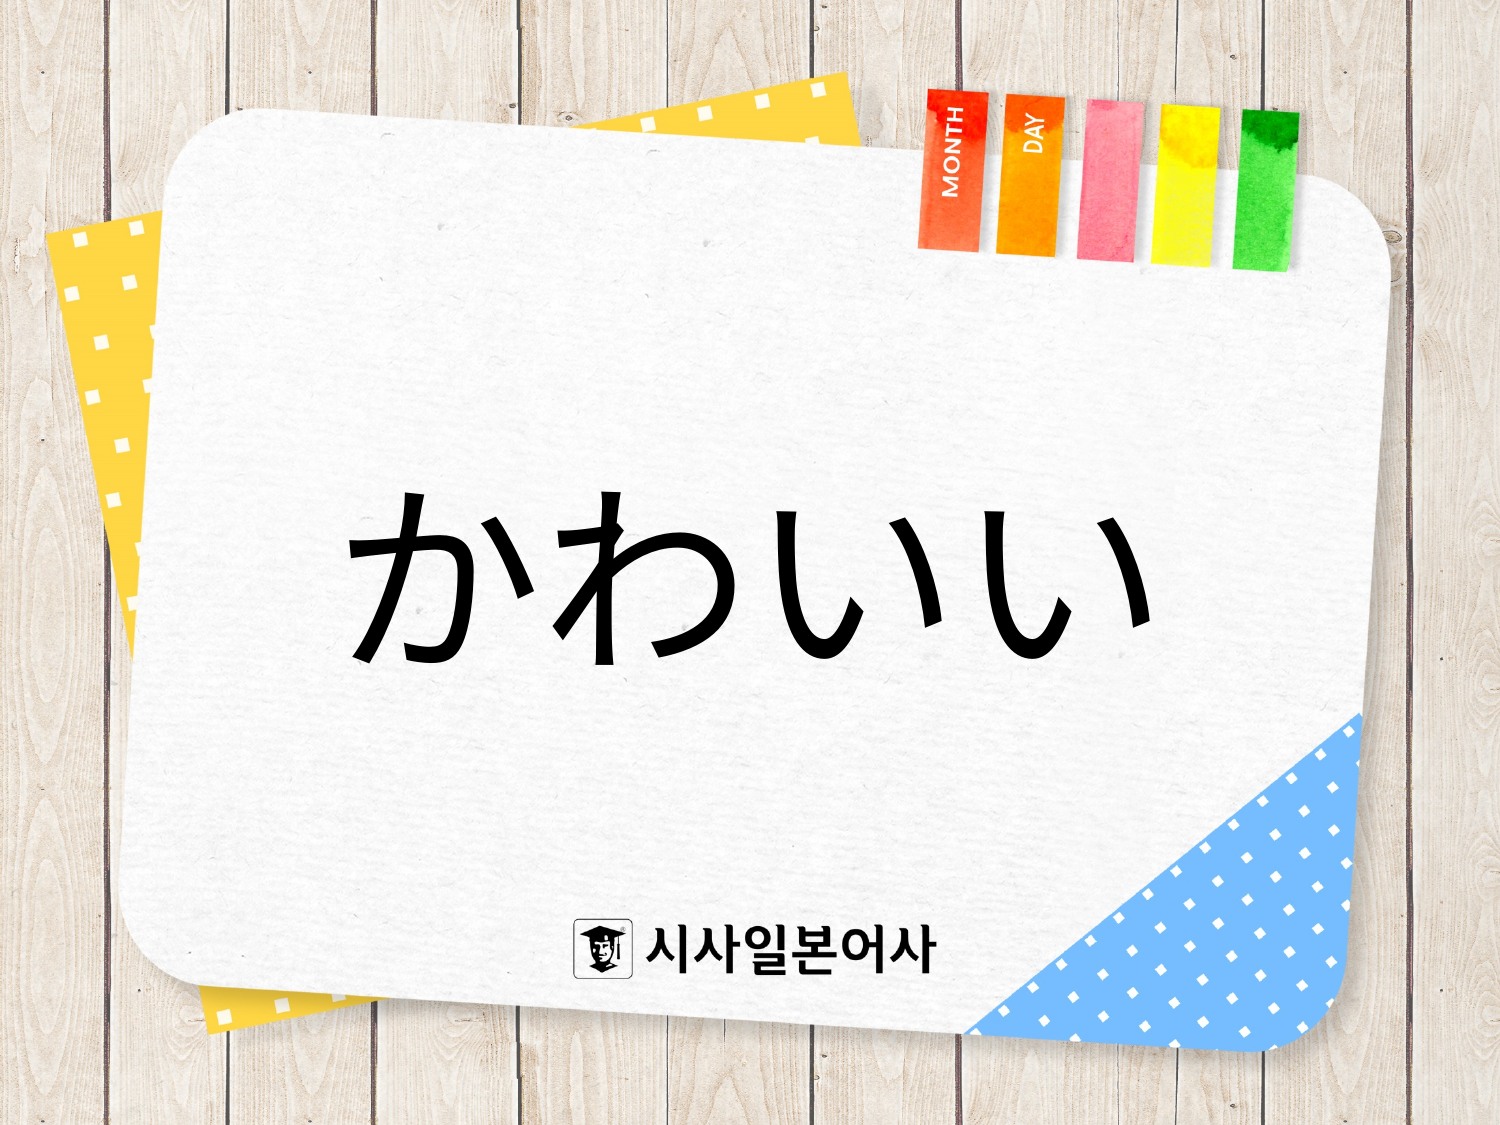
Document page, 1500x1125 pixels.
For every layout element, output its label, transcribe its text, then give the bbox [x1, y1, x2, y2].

picture [0, 0, 1500, 1125]
title かわいい [75, 338, 1425, 811]
